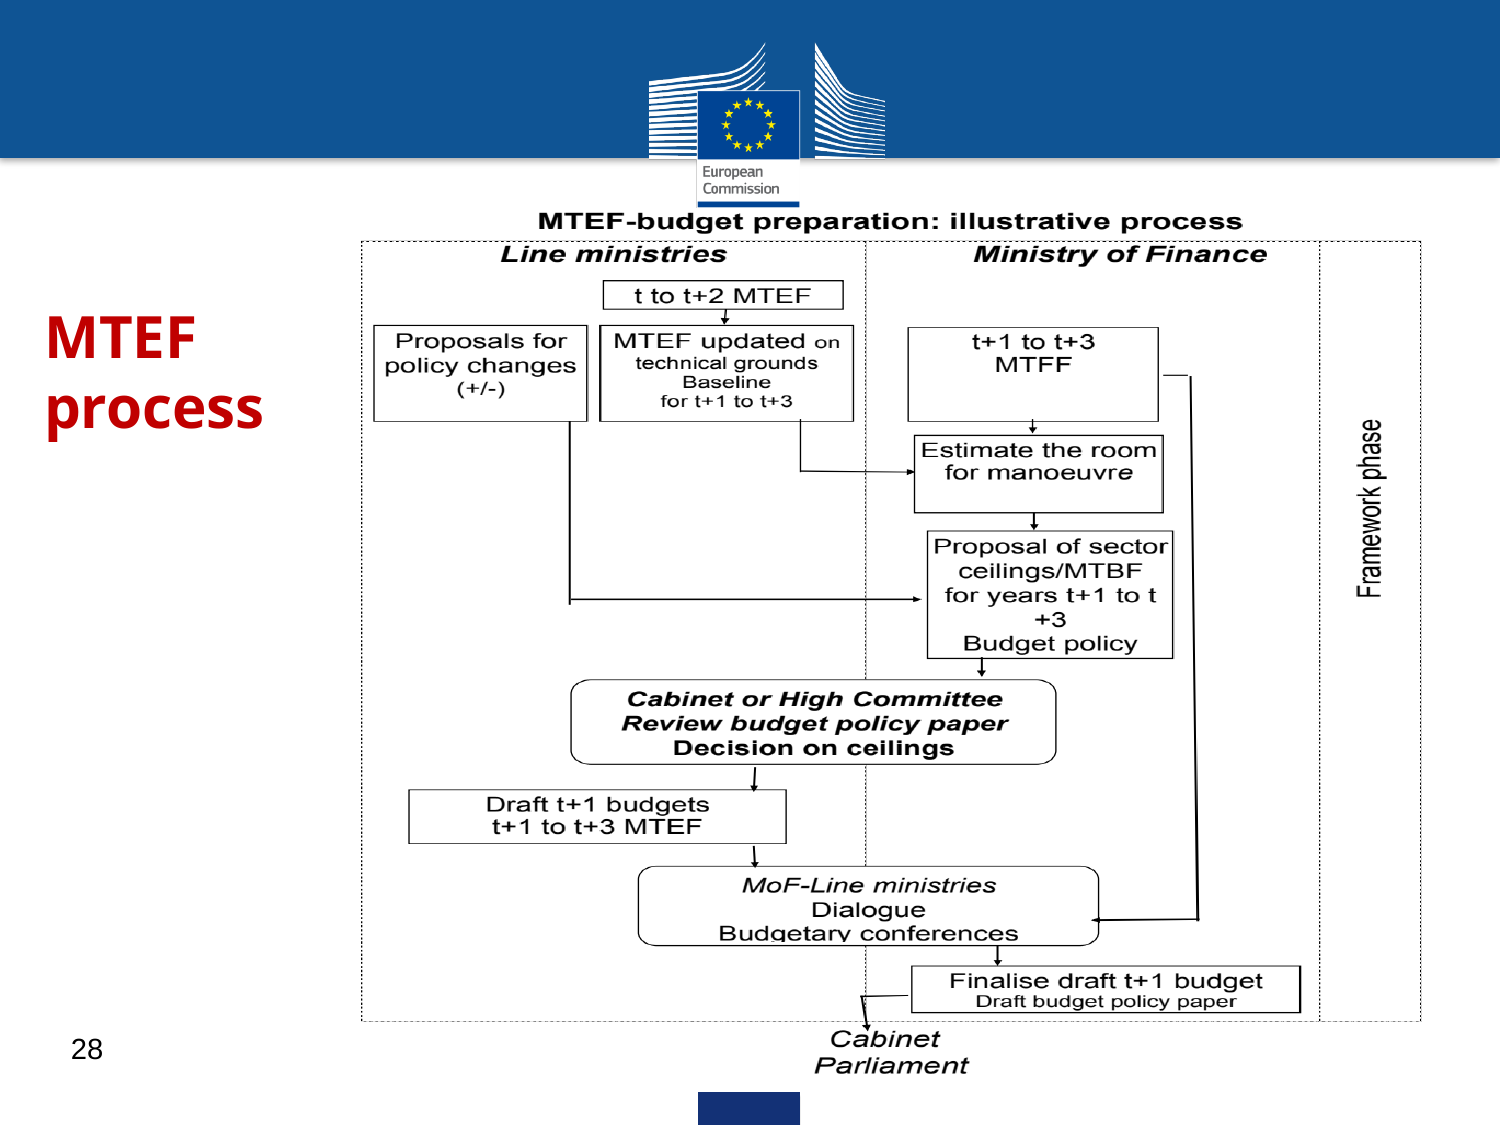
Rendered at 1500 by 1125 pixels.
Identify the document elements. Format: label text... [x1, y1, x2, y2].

text_box MTEF process [29, 292, 325, 448]
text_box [348, 207, 1436, 1125]
slide_number 28 [33, 1022, 119, 1102]
picture [649, 42, 885, 207]
